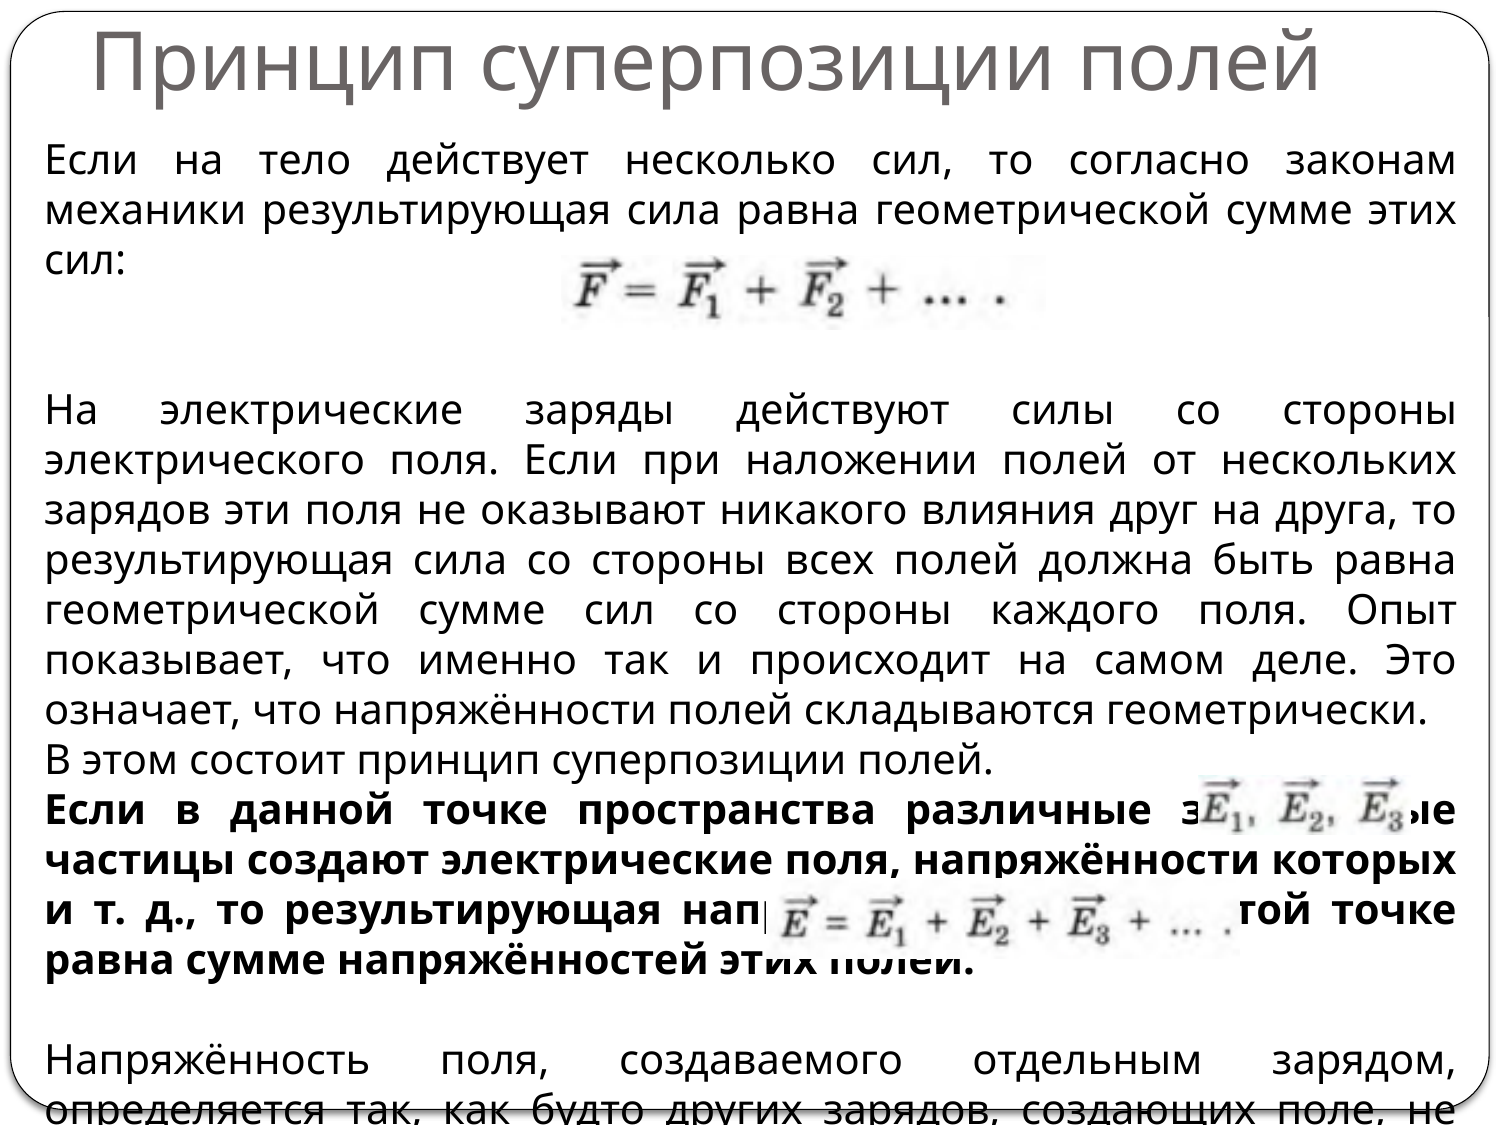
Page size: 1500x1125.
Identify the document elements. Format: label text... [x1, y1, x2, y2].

picture [560, 255, 1046, 330]
text_box Если на тело действует несколько сил, то согласно законам механики результирующая сила равна геометрической сумме этих сил: На электрические заряды действуют силы со стороны электрического поля. Если при наложении полей от нескольких зарядов эти поля не оказывают никакого влияния друг на друга, то результирующая сила со стороны всех полей должна быть равна геометрической сумме сил со стороны каждого поля. Опыт показывает, что именно так и происходит на самом деле. Это означает, что напряжённости полей складываются геометрически. В этом состоит принцип суперпозиции полей. Если в данной точке пространства различные заряженные частицы создают электрические поля, напряжённости которых и т. д., то результирующая напряжённость поля в этой точке равна сумме напряжённостей этих полей: Напряжённость поля, создаваемого отдельным зарядом, определяется так, как будто других зарядов, создающих поле, не существует. [29, 125, 1472, 1125]
title Принцип суперпозиции полей [75, 1, 1425, 123]
picture [1198, 774, 1411, 835]
picture [766, 878, 1240, 959]
